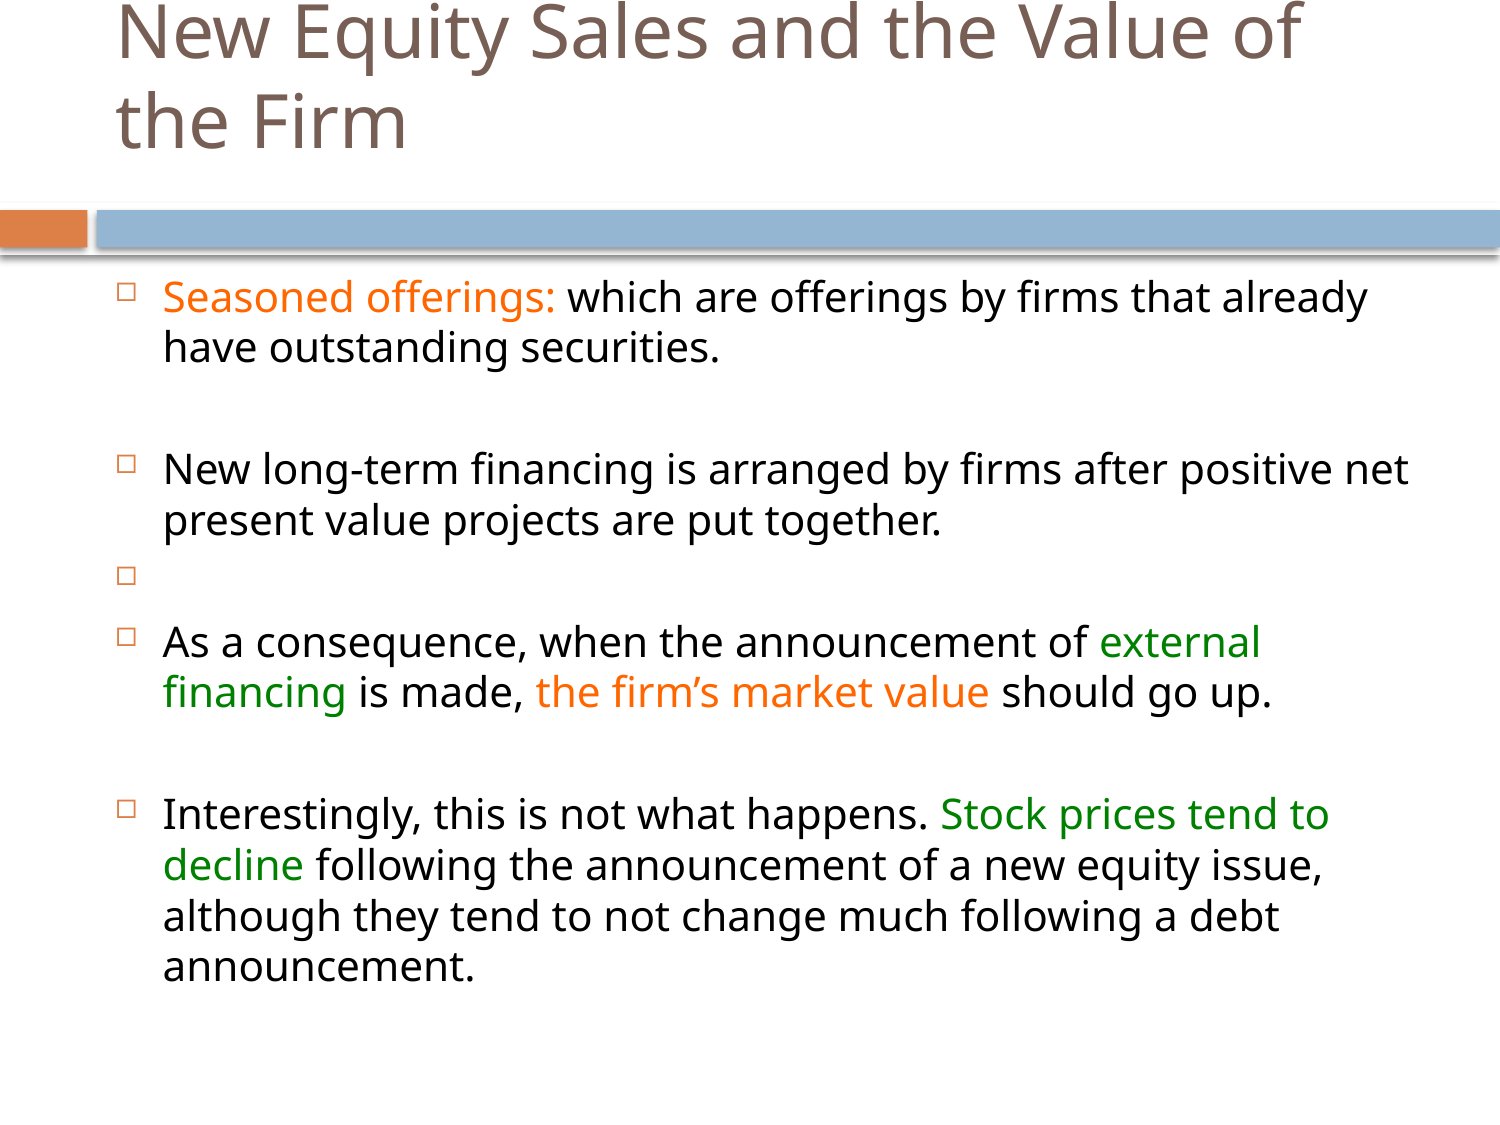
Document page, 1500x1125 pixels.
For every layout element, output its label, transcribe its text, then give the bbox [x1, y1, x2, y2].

title New Equity Sales and the Value of the Firm [100, 37, 1438, 200]
list Seasoned offerings: which are offerings by firms that already have outstanding securities. New long-term financing is arranged by firms after positive net present value projects are put together. As a consequence, when the announcement of external financing is made, the firm’s market value should go up. Interestingly, this is not what happens. Stock prices tend to decline following the announcement of a new equity issue, although they tend to not change much following a debt announcement. [100, 262, 1438, 1000]
